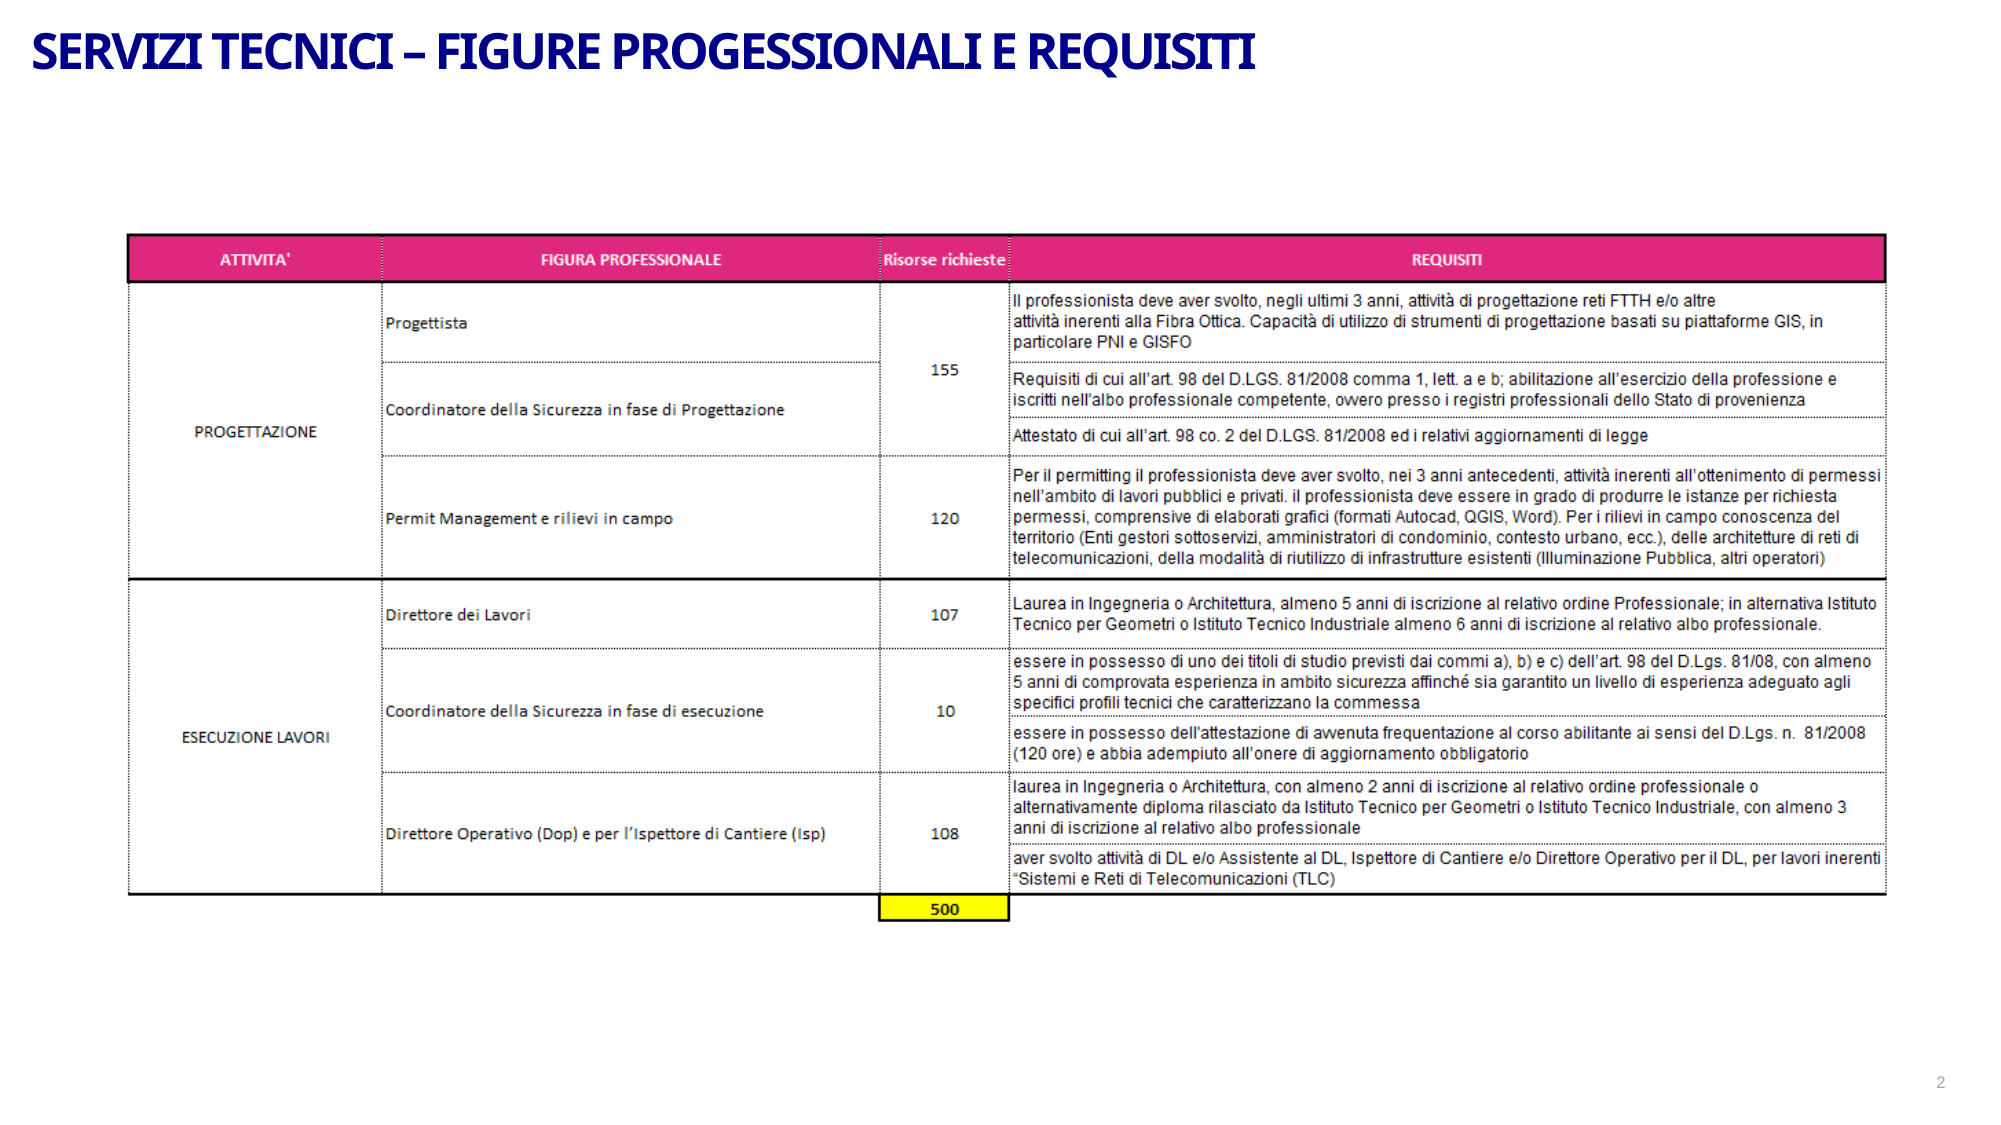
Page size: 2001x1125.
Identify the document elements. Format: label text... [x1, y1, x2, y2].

picture [120, 220, 1914, 934]
text_box SERVIZI TECNICI – FIGURE PROGESSIONALI E REQUISITI [31, 19, 1969, 96]
